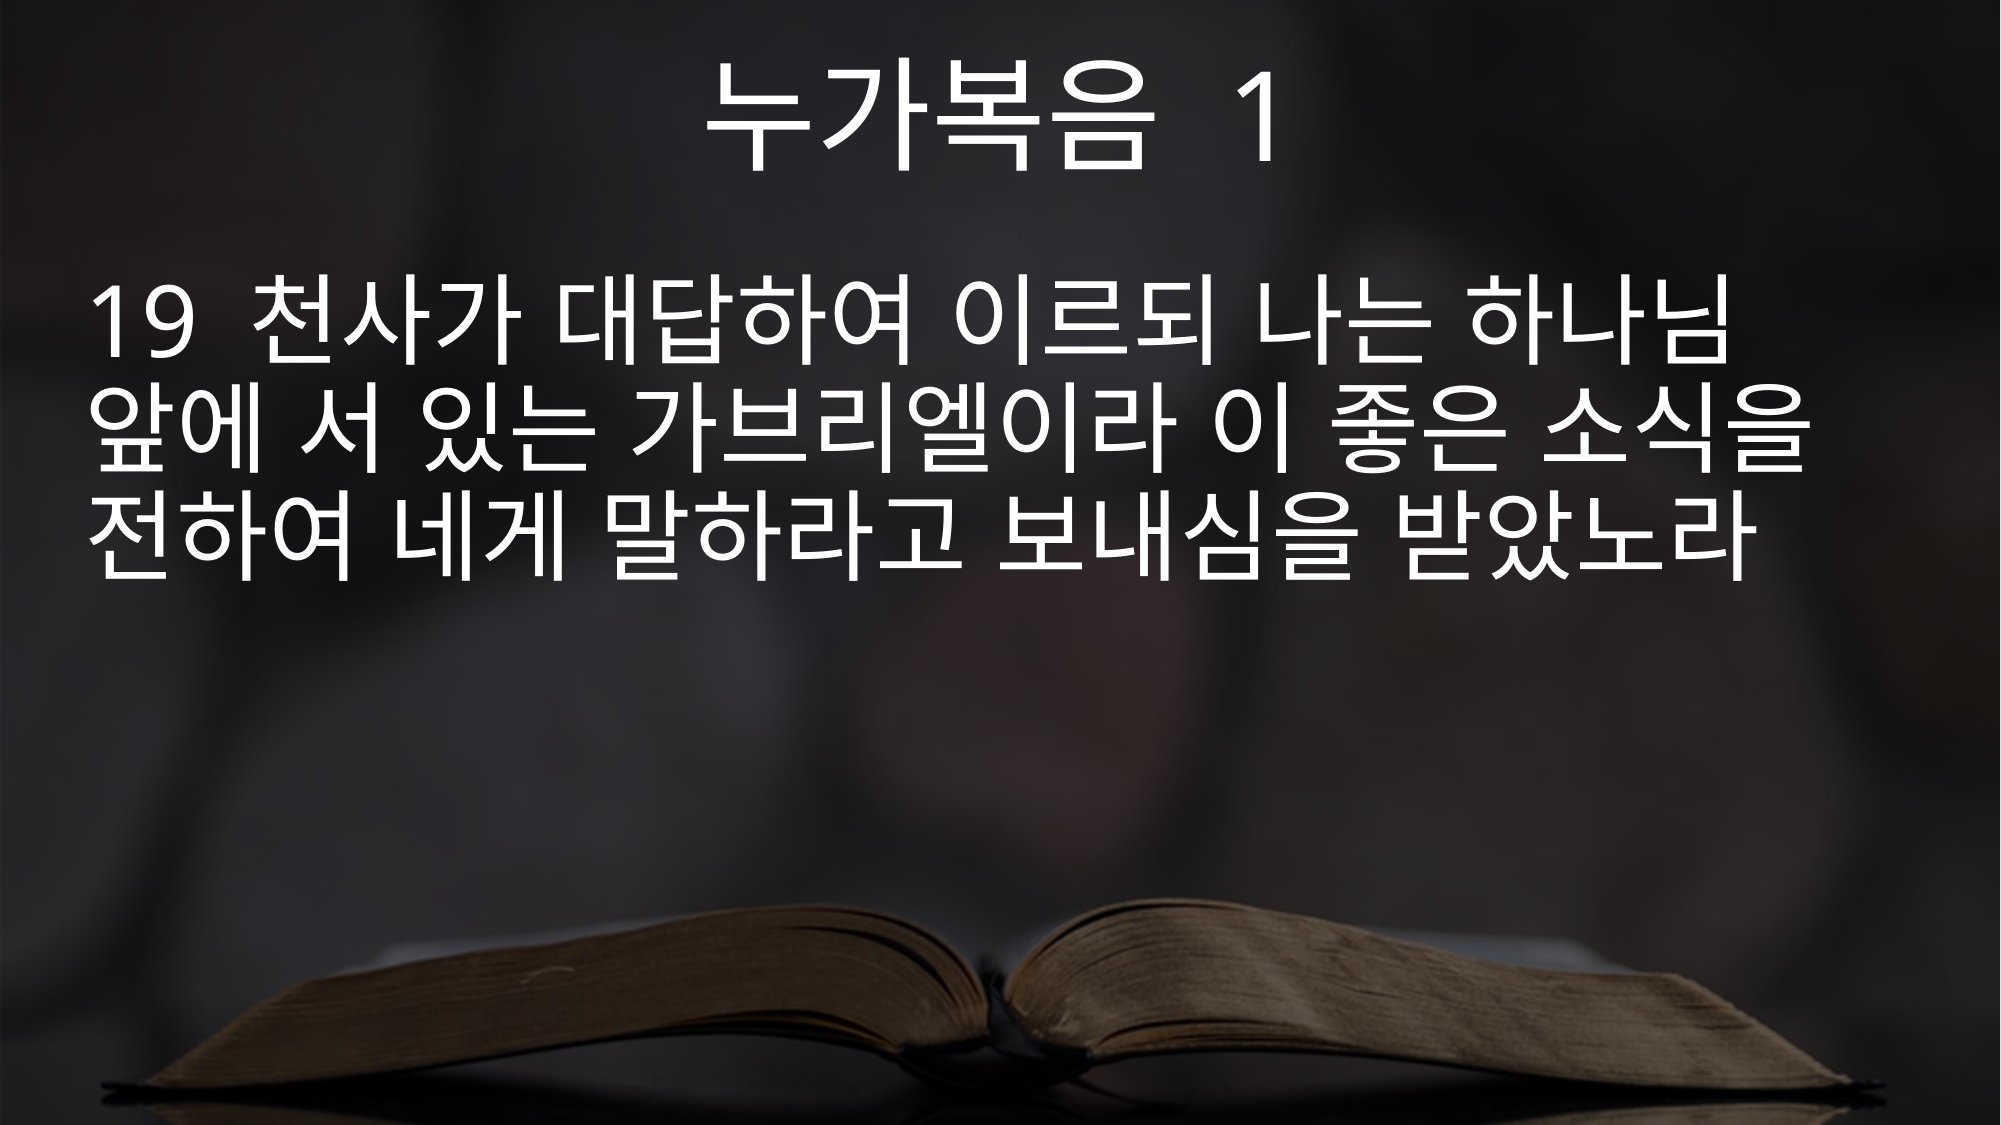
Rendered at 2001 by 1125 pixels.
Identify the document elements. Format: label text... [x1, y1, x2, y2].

picture [0, 0, 2001, 1125]
footer 누가복음 1 [0, 32, 2000, 192]
list 19 천사가 대답하여 이르되 나는 하나님 앞에 서 있는 가브리엘이라 이 좋은 소식을 전하여 네게 말하라고 보내심을 받았노라 [69, 263, 1953, 423]
